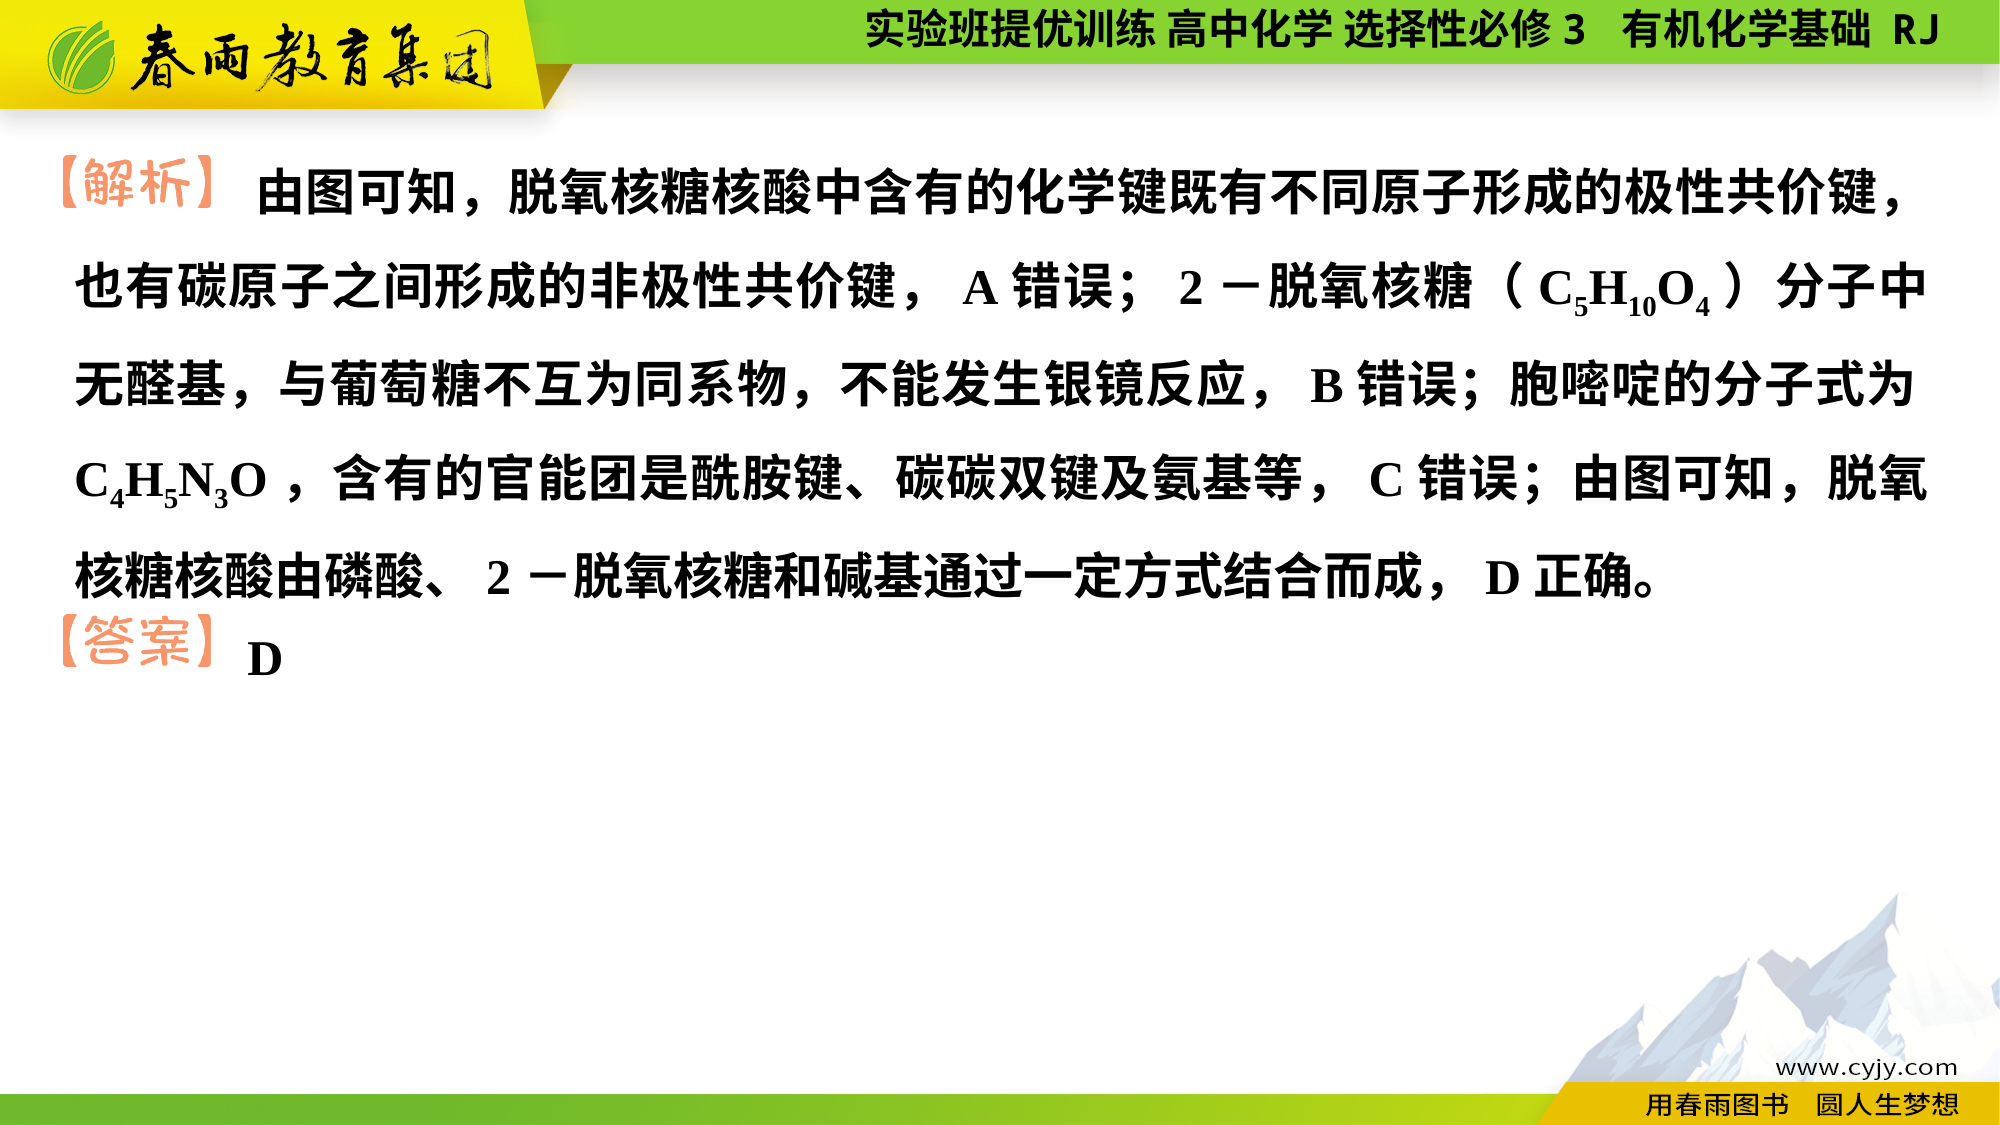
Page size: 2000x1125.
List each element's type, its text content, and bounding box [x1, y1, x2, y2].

list 由图可知，脱氧核糖核酸中含有的化学键既有不同原子形成的极性共价键，也有碳原子之间形成的非极性共价键，A错误；2－脱氧核糖（C5H10O4）分子中无醛基，与葡萄糖不互为同系物，不能发生银镜反应，B错误；胞嘧啶的分子式为C4H5N3O，含有的官能团是酰胺键、碳碳双键及氨基等，C错误；由图可知，脱氧核糖核酸由磷酸、2－脱氧核糖和碱基通过一定方式结合而成，D正确。 [59, 122, 1944, 581]
picture [0, 0, 2000, 1125]
text_box D [232, 587, 299, 693]
